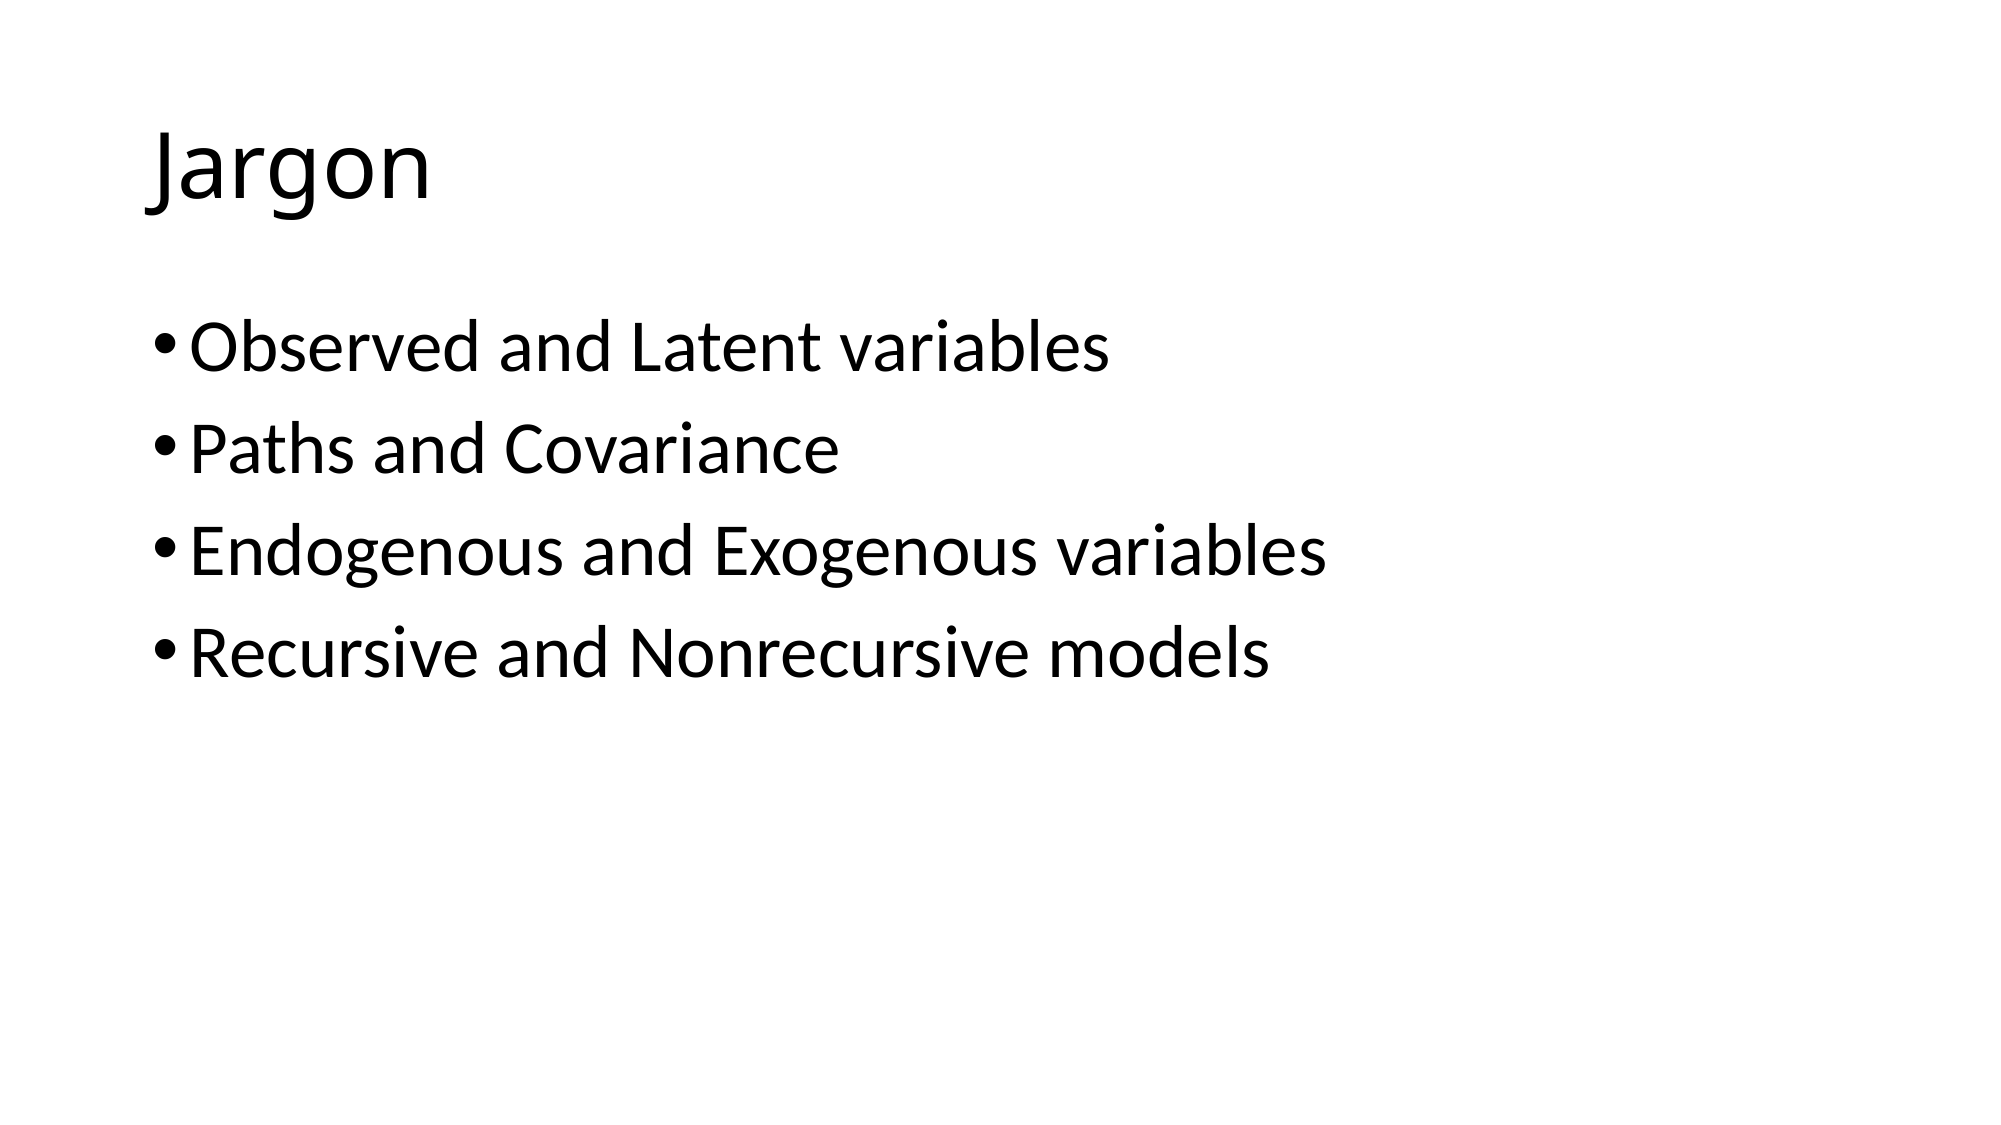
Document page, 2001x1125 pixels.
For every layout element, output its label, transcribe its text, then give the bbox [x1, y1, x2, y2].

title Jargon [137, 59, 1863, 278]
list Observed and Latent variables Paths and Covariance Endogenous and Exogenous variables Recursive and Nonrecursive models [137, 299, 1863, 1014]
